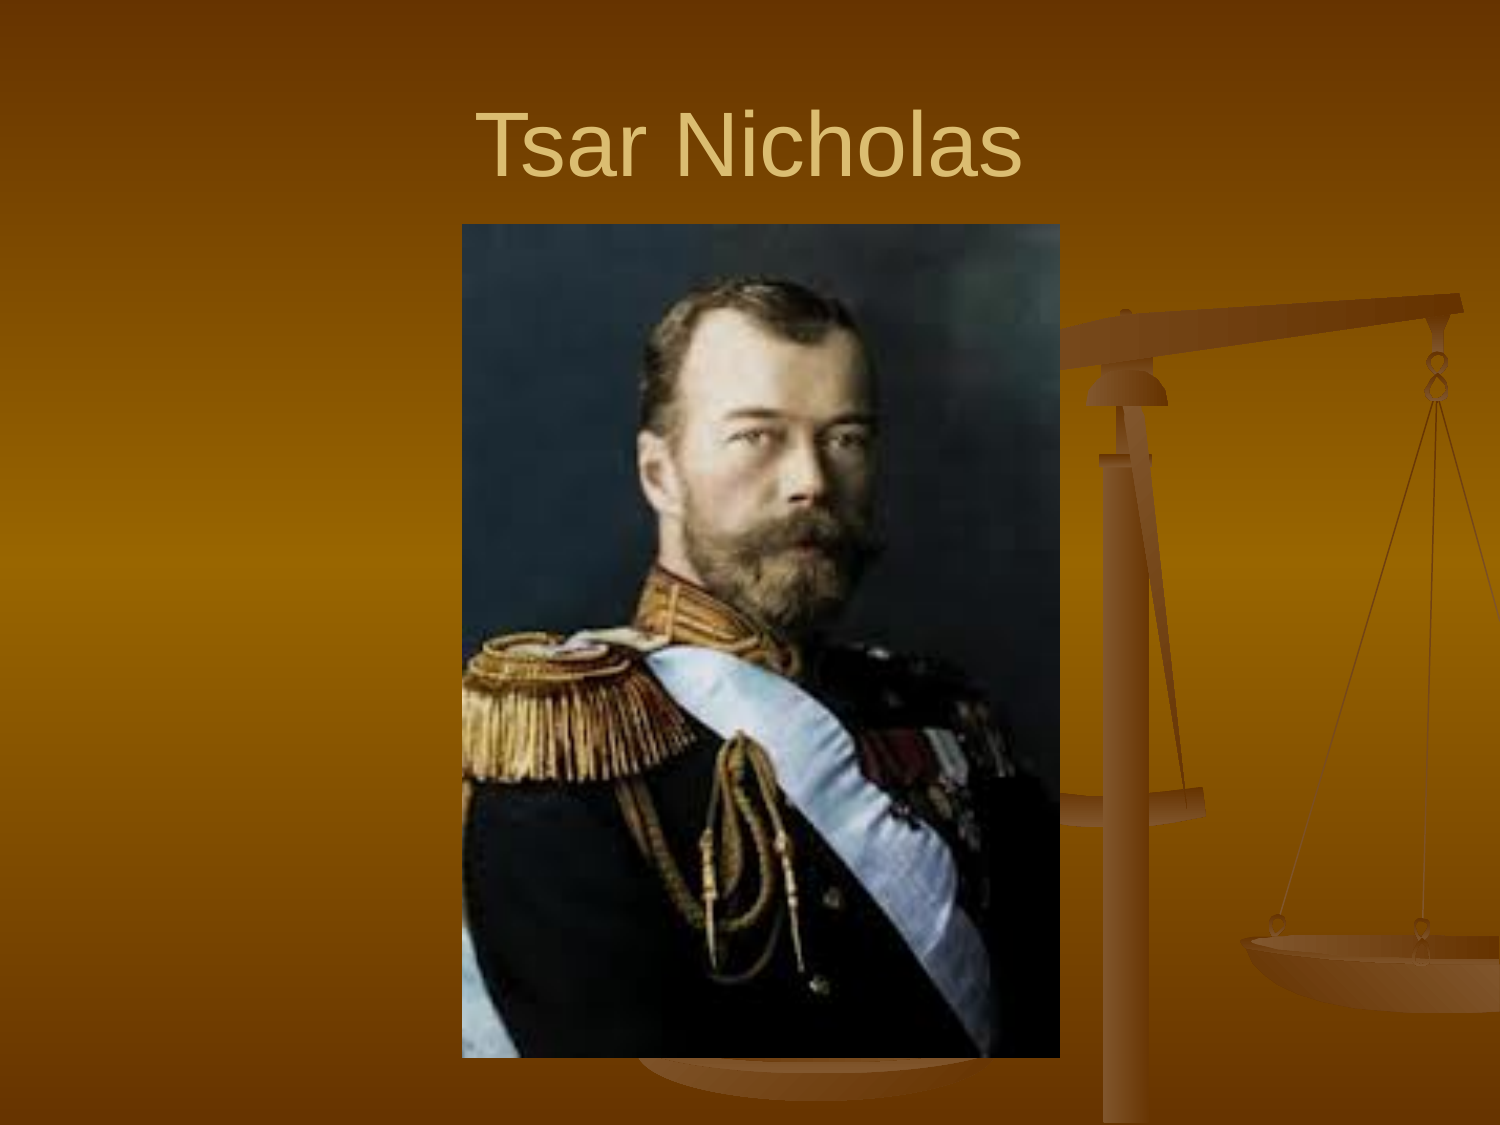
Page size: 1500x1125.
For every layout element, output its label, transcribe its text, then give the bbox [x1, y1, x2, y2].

picture [462, 224, 1060, 1058]
title Tsar Nicholas [74, 45, 1426, 234]
